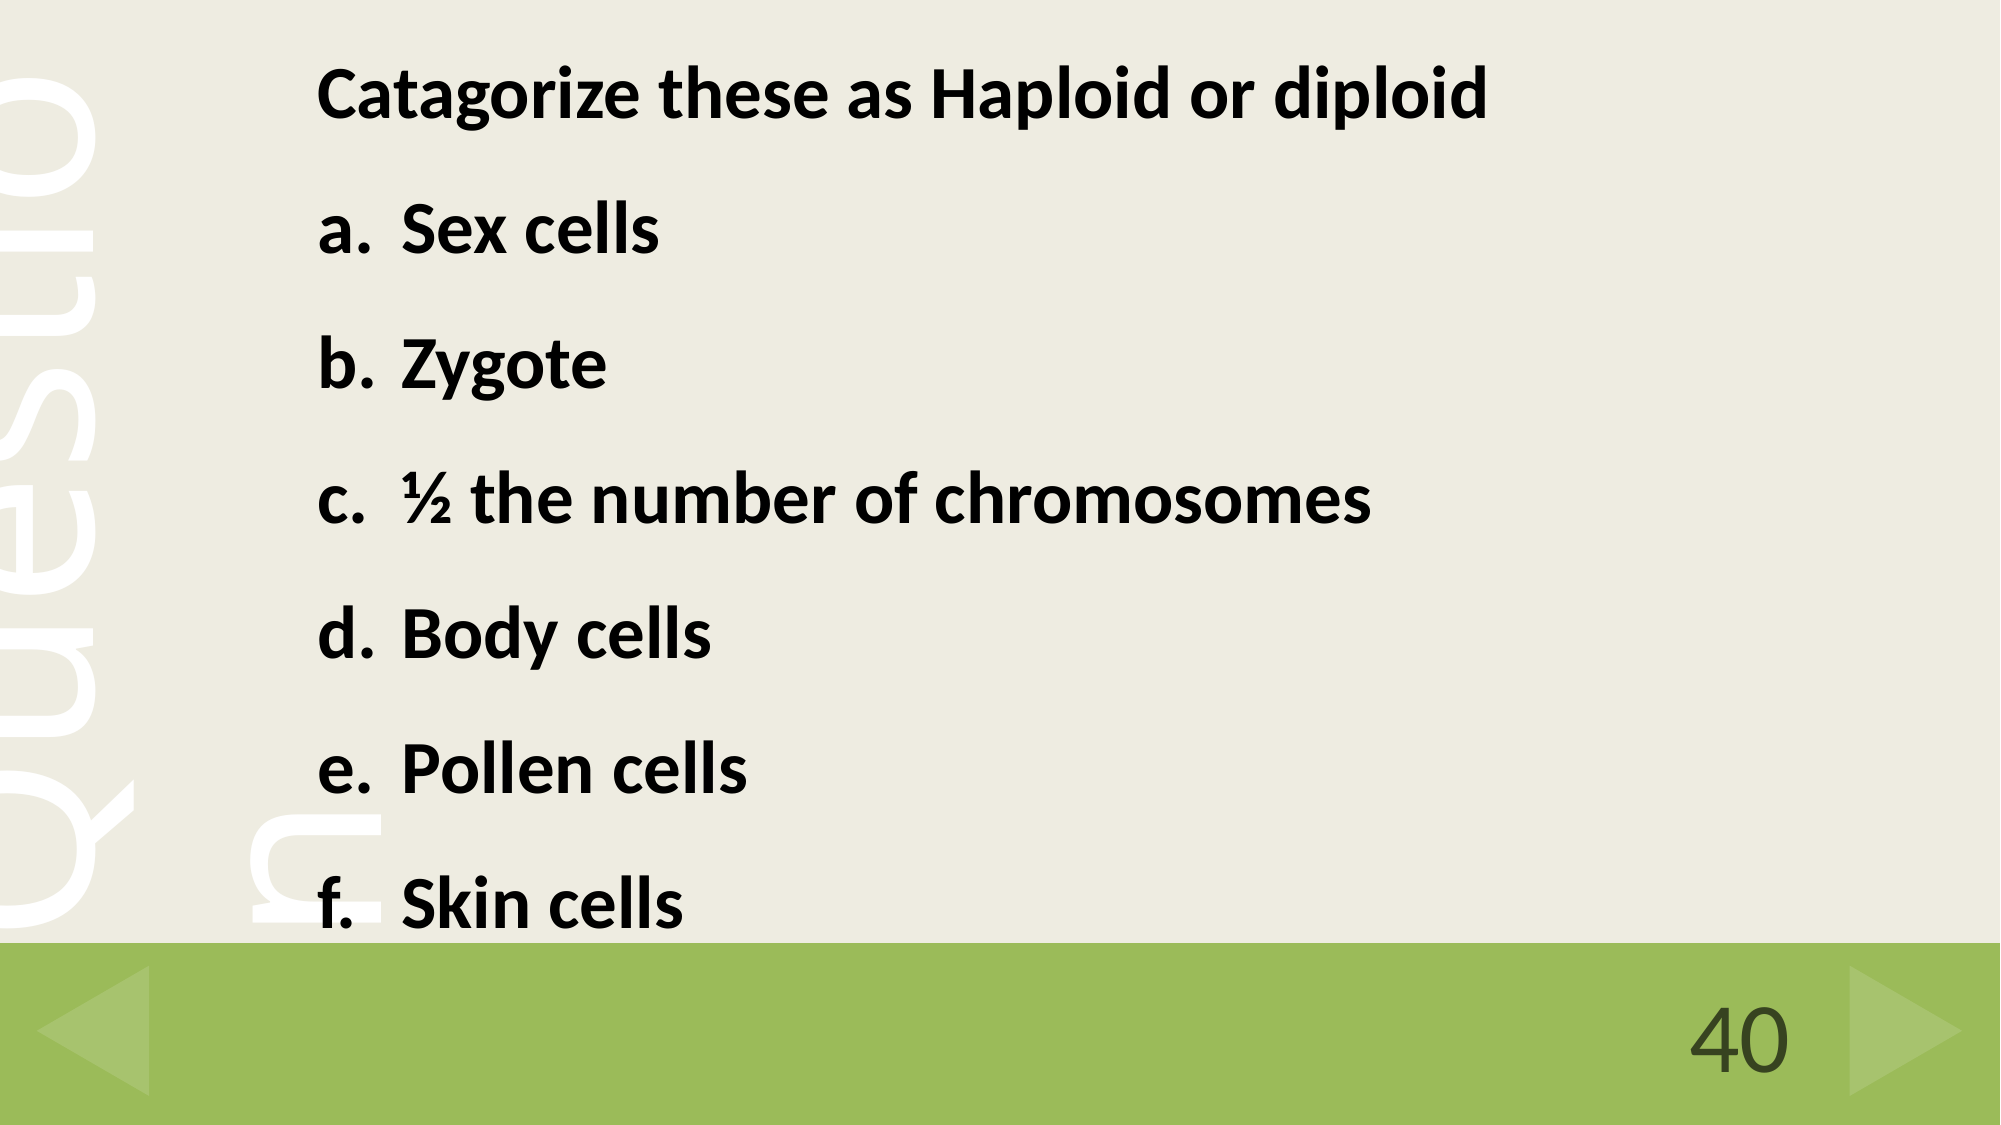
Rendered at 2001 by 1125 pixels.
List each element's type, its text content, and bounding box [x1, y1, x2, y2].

list 40 [1494, 967, 1806, 1097]
list Catagorize these as Haploid or diploid Sex cells Zygote ½ the number of chromosomes Body cells Pollen cells Skin cells [302, 307, 1760, 636]
